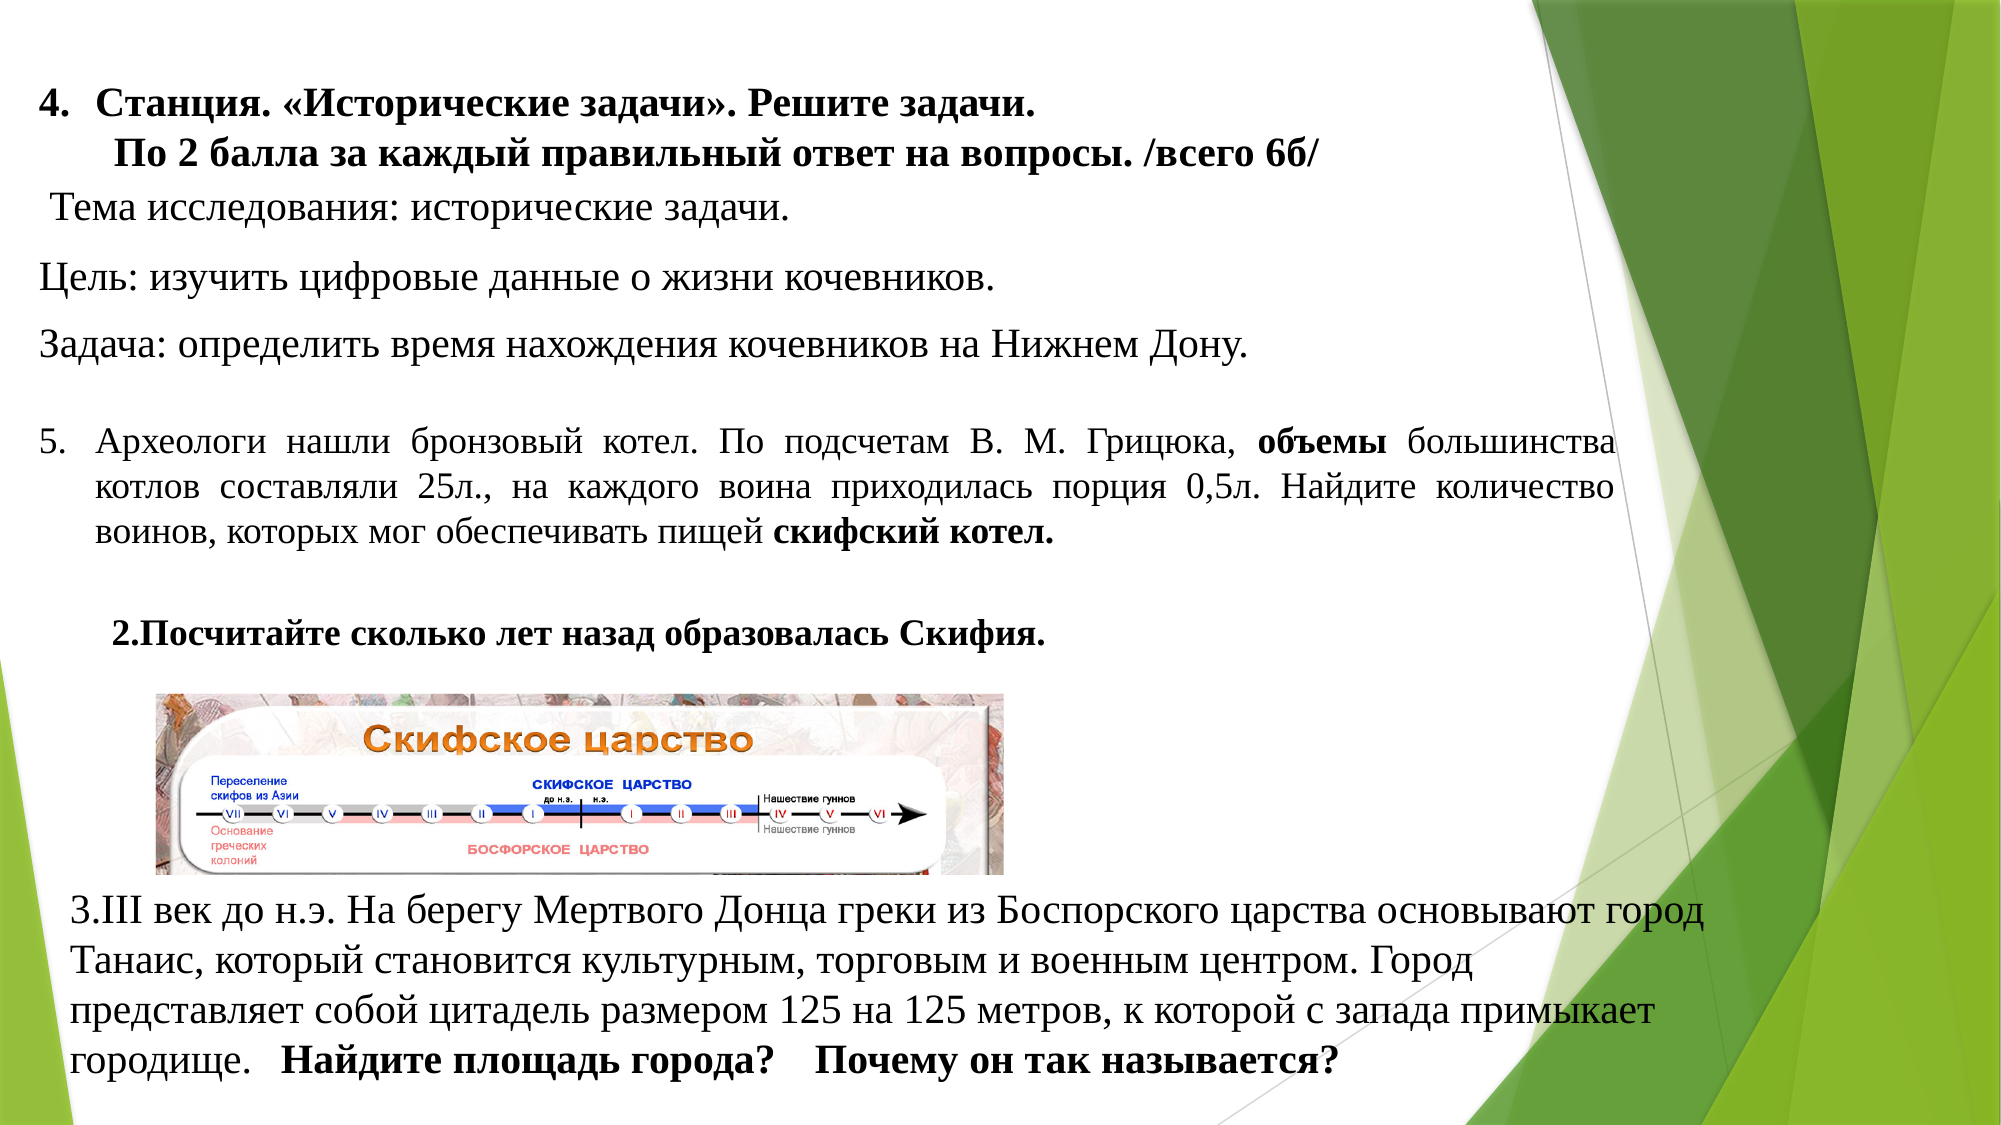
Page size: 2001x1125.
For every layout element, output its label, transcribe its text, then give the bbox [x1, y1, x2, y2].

picture [154, 692, 1005, 876]
text_box 2.Посчитайте сколько лет назад образовалась Скифия. [96, 597, 1062, 661]
text_box Станция. «Исторические задачи». Решите задачи. По 2 балла за каждый правильный ответ на вопросы. /всего 6б/ Тема исследования: исторические задачи. Цель: изучить цифровые данные о жизни кочевников. Задача: определить время нахождения кочевников на Нижнем Дону. Археологи нашли бронзовый котел. По подсчетам В. М. Грицюка, объемы большинства котлов составляли 25л., на каждого воина приходилась порция 0,5л. Найдите количество воинов, которых мог обеспечивать пищей скифский котел. [24, 67, 1631, 558]
text_box 3.III век до н.э. На берегу Мертвого Донца греки из Боспорского царства основывают город Танаис, который становится культурным, торговым и военным центром. Город представляет собой цитадель размером 125 на 125 метров, к которой с запада примыкает городище. Найдите площадь города? Почему он так называется? [55, 874, 1728, 1125]
